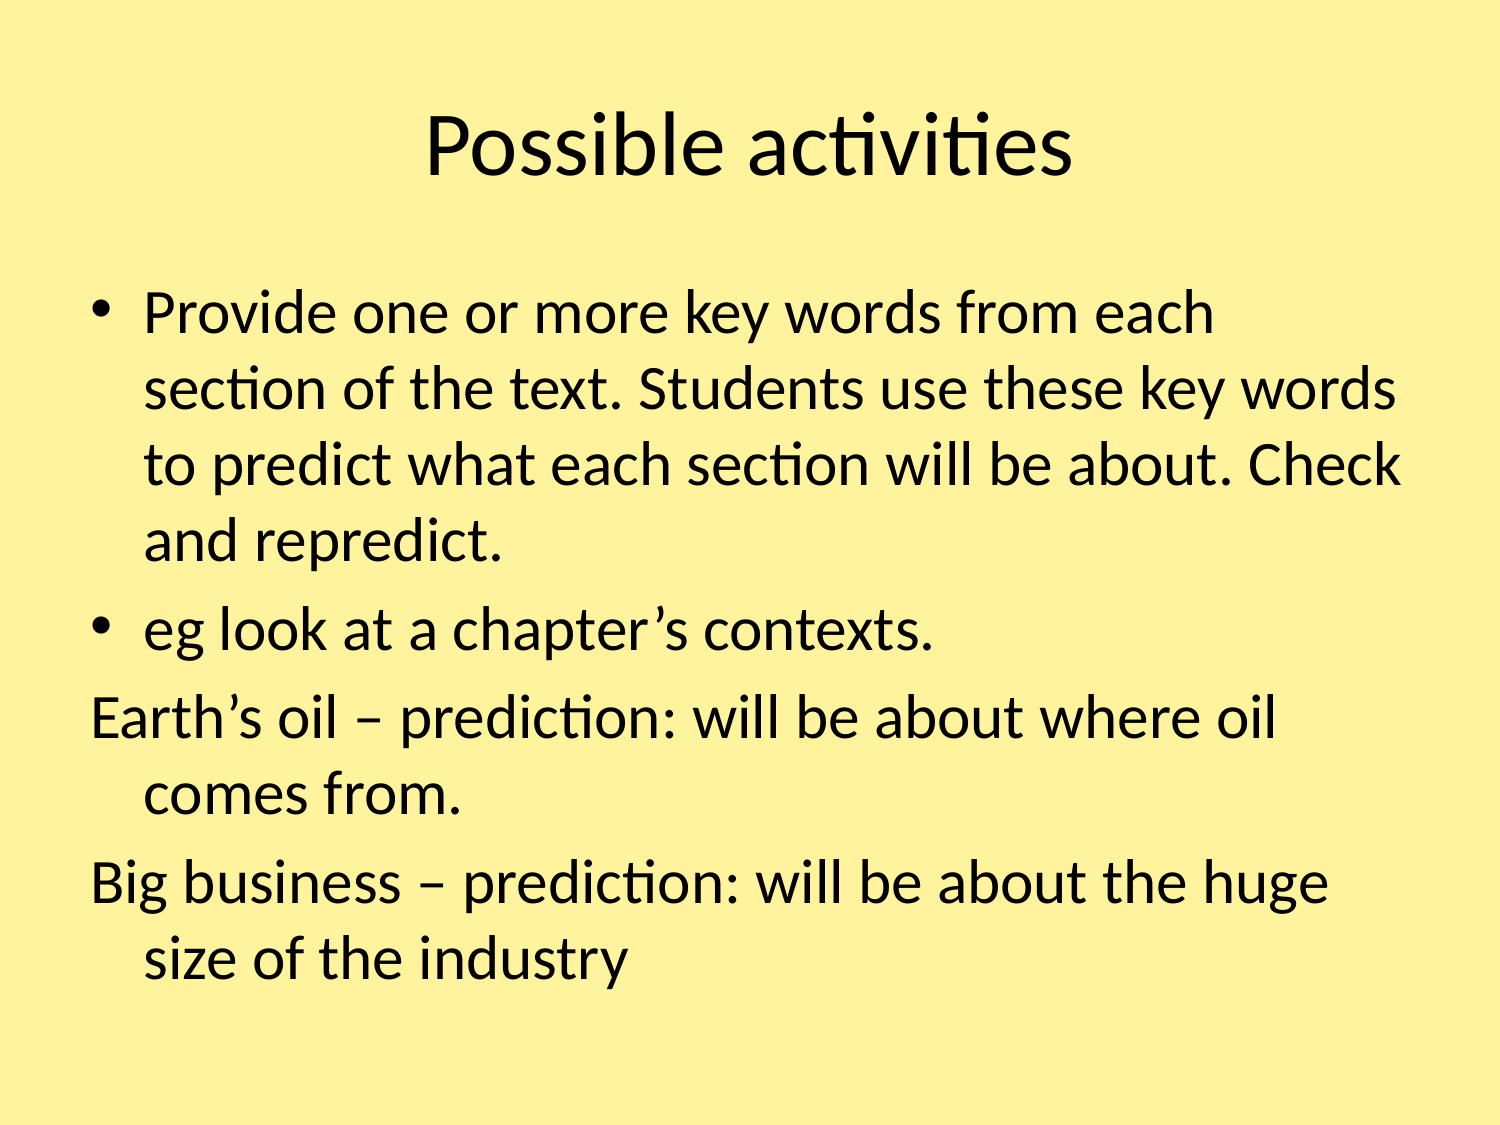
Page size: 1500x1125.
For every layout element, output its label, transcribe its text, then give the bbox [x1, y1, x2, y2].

title Possible activities [75, 45, 1425, 233]
list Provide one or more key words from each section of the text. Students use these key words to predict what each section will be about. Check and repredict. eg look at a chapter’s contexts. Earth’s oil – prediction: will be about where oil comes from. Big business – prediction: will be about the huge size of the industry [75, 262, 1425, 1005]
